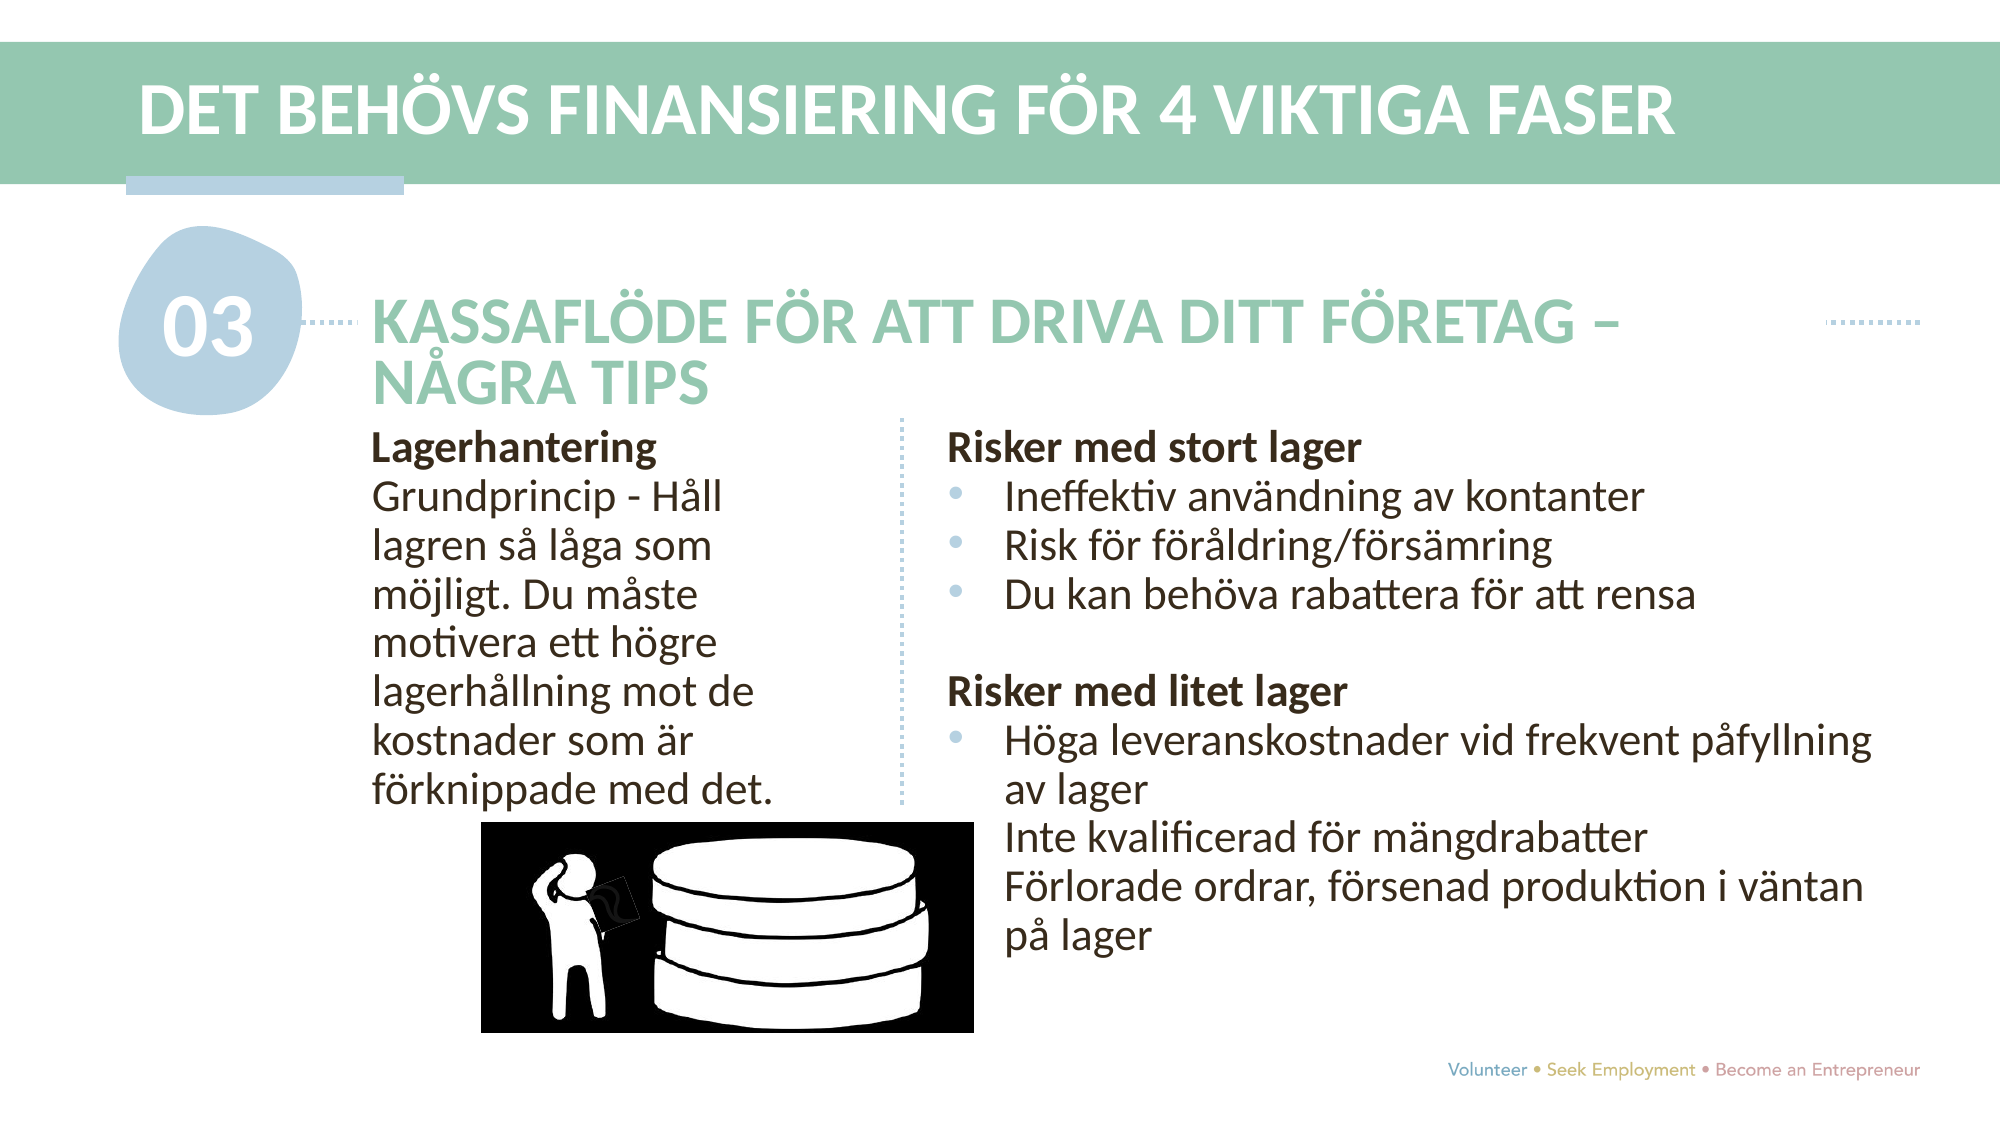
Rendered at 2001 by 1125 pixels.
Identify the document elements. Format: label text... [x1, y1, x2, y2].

text_box Lagerhantering Grundprincip - Håll lagren så låga som möjligt. Du måste motivera ett högre lagerhållning mot de kostnader som är förknippade med det. [356, 415, 862, 984]
text_box KASSAFLÖDE FÖR ATT DRIVA DITT FÖRETAG – NÅGRA TIPS [357, 323, 1826, 361]
list DET BEHÖVS FINANSIERING FÖR 4 VIKTIGA FASER [123, 51, 1913, 170]
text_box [481, 822, 974, 1033]
picture [1418, 1046, 1971, 1103]
text_box KASSAFLÖDE FÖR ATT DRIVA DITT FÖRETAG – NÅGRA TIPS [357, 288, 1826, 322]
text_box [118, 225, 302, 471]
text_box Risker med stort lager Ineffektiv användning av kontanter Risk för föråldring/försämring Du kan behöva rabattera för att rensa Risker med litet lager Höga leveranskostnader vid frekvent påfyllning av lager Inte kvalificerad för mängdrabatter Förlorade ordrar, försenad produktion i väntan på lager [932, 415, 1920, 984]
